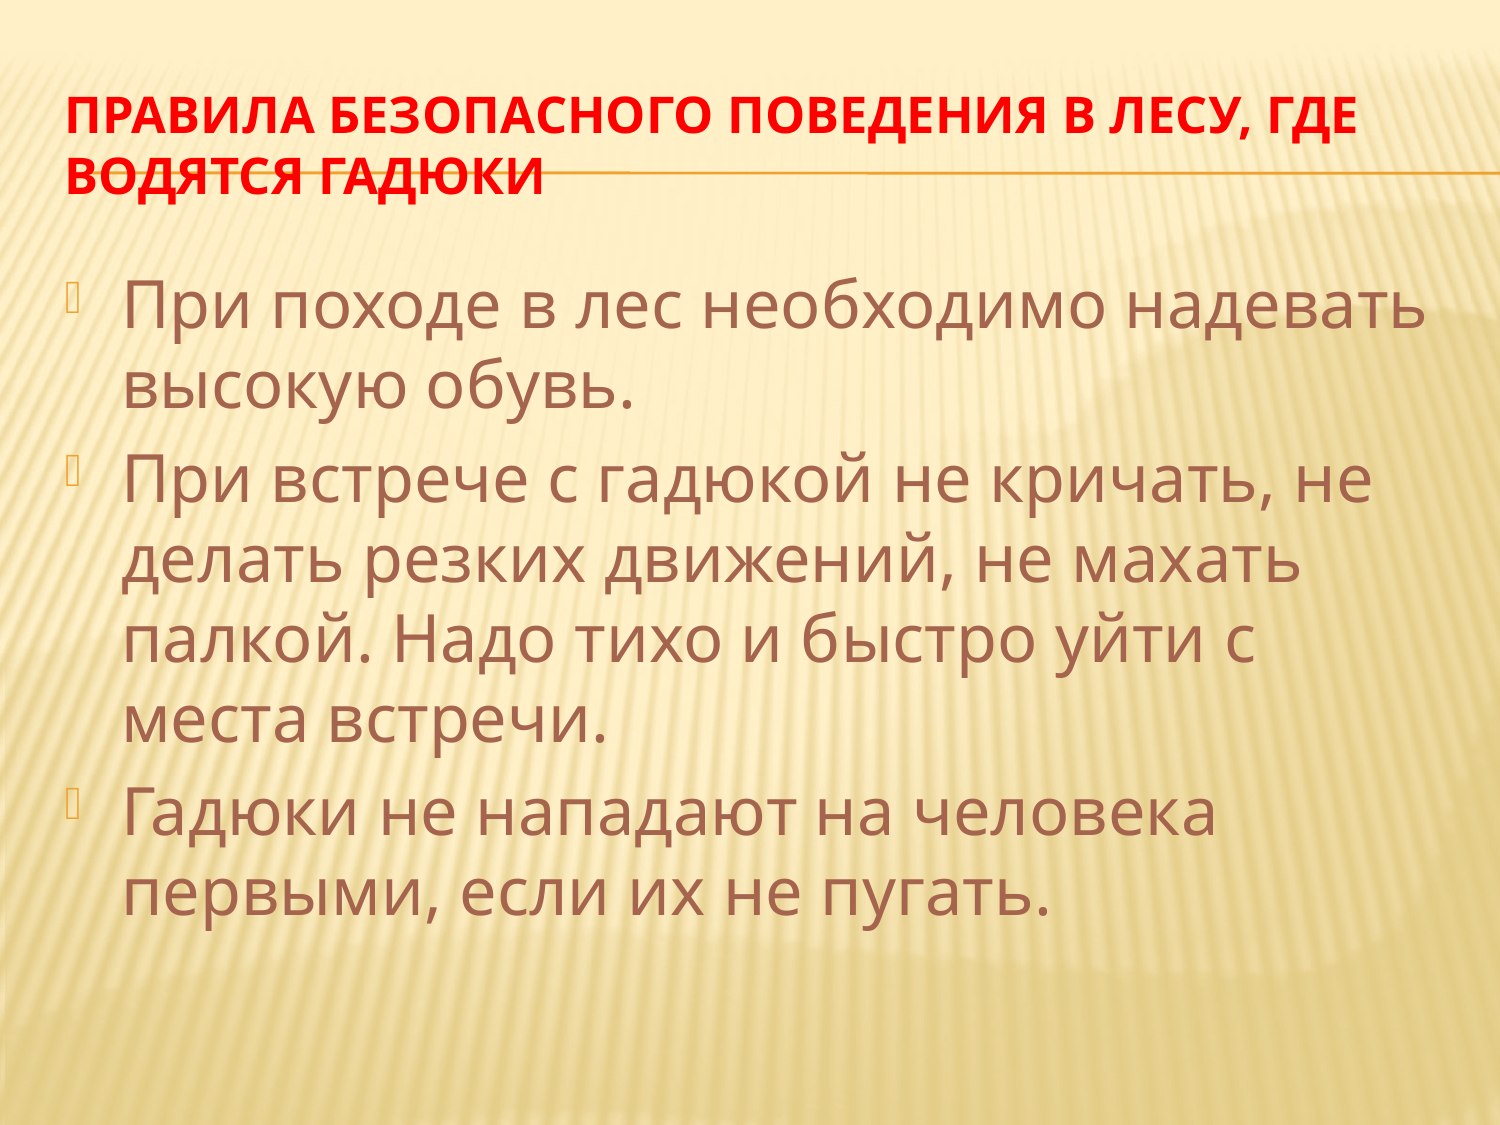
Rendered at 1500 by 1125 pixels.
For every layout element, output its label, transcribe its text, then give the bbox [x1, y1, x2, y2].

list При походе в лес необходимо надевать высокую обувь. При встрече с гадюкой не кричать, не делать резких движений, не махать палкой. Надо тихо и быстро уйти с места встречи. Гадюки не нападают на человека первыми, если их не пугать. [50, 254, 1475, 998]
title ПРАВИЛА БЕЗОПАСНОГО ПОВЕДЕНИЯ В ЛЕСУ, ГДЕ ВОДЯТСЯ ГАДЮКИ [50, 75, 1475, 213]
